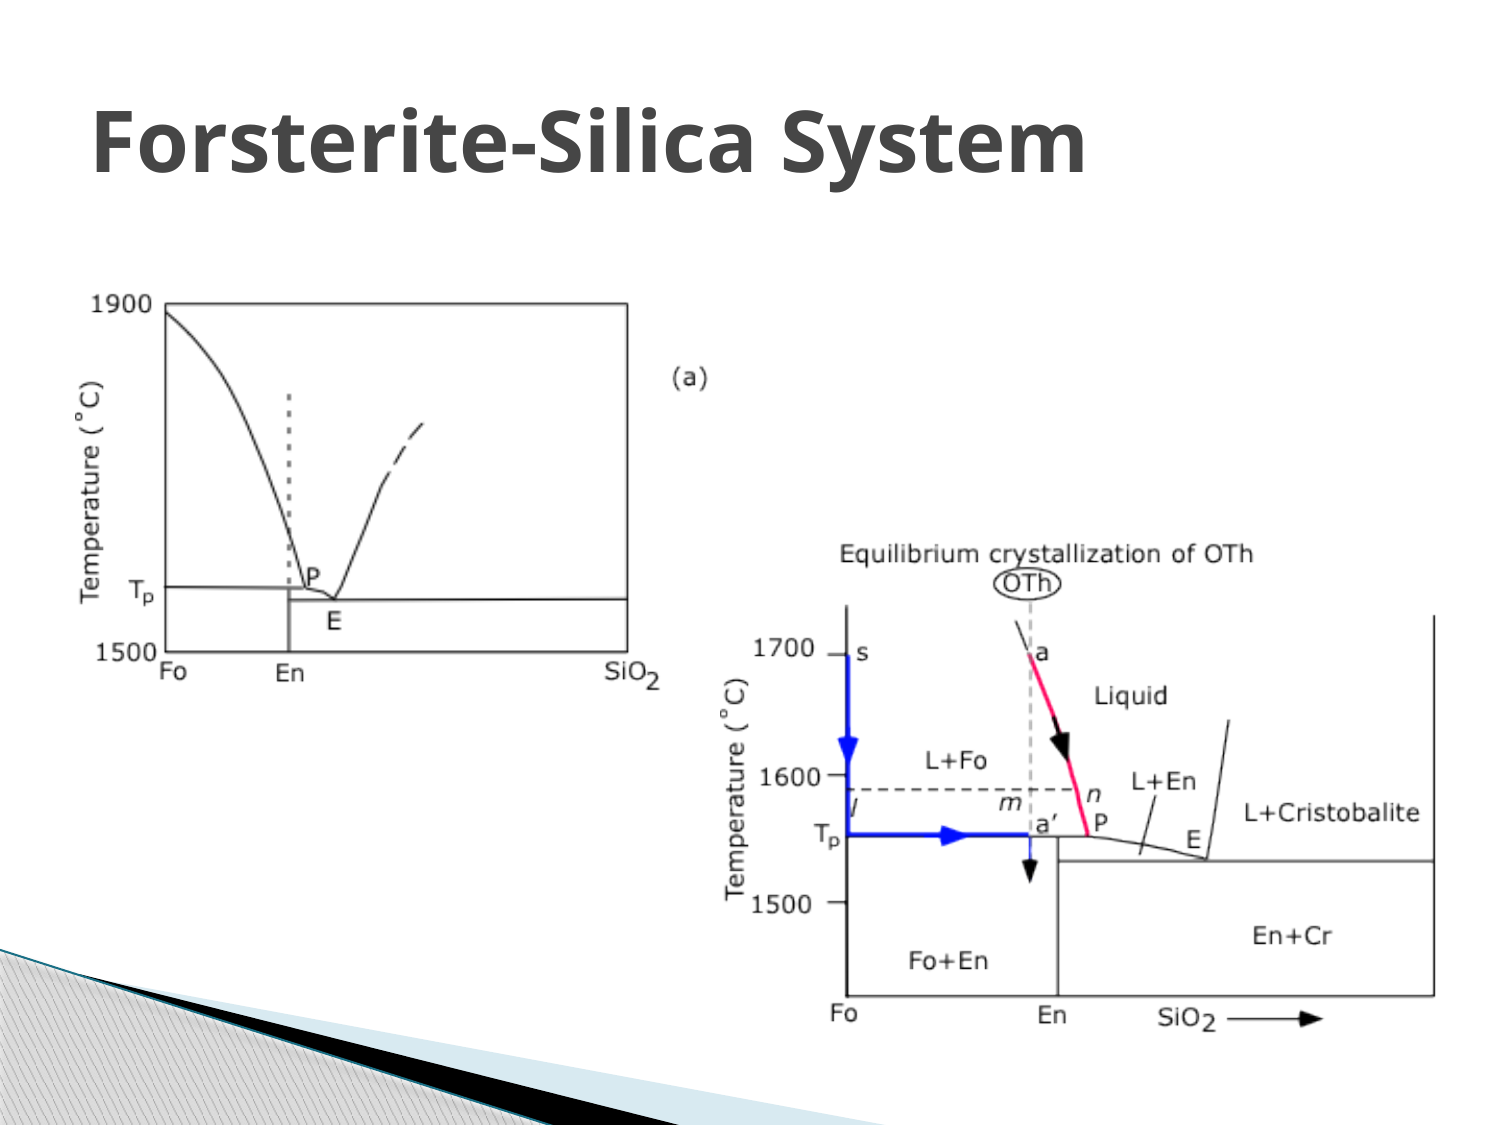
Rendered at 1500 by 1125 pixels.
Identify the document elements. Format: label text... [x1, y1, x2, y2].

title Forsterite-Silica System [75, 45, 1425, 233]
picture [74, 286, 1438, 1041]
